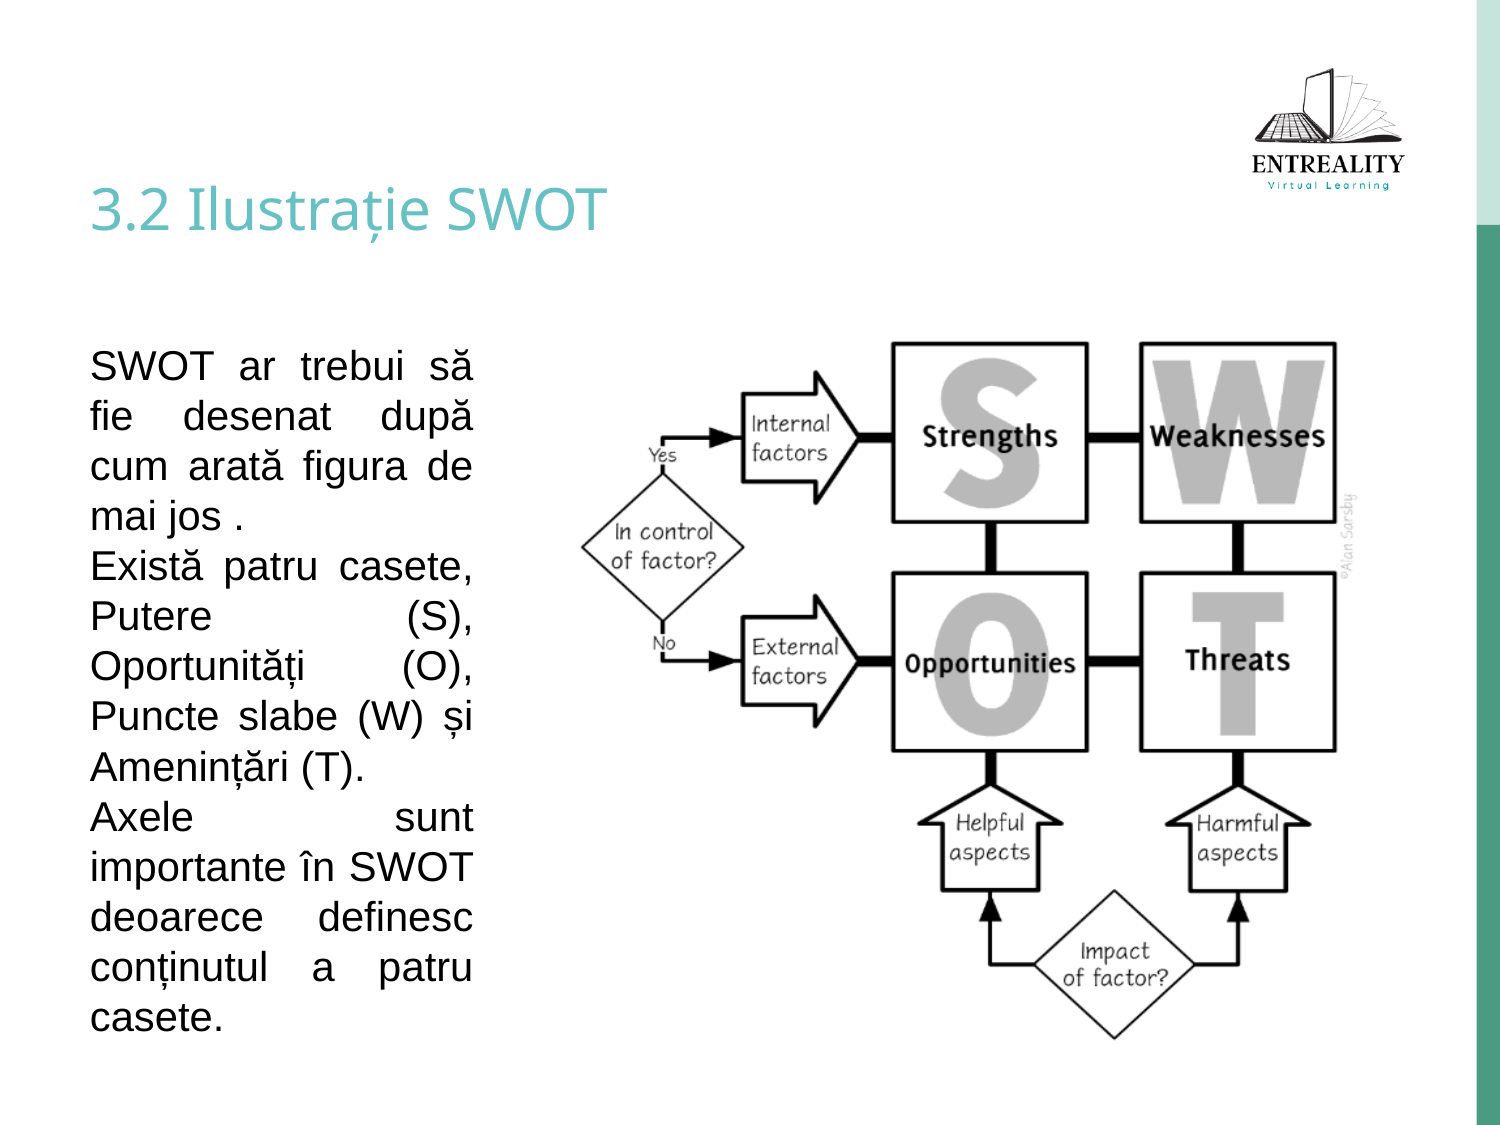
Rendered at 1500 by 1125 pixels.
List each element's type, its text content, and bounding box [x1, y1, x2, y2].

picture [545, 319, 1437, 1045]
picture [1198, 0, 1458, 259]
title 3.2 Ilustrație SWOT [75, 25, 1025, 250]
text_box SWOT ar trebui să fie desenat după cum arată figura de mai jos . Există patru casete, Putere (S), Oportunități (O), Puncte slabe (W) și Amenințări (T). Axele sunt importante în SWOT deoarece definesc conținutul a patru casete. [75, 331, 489, 1047]
